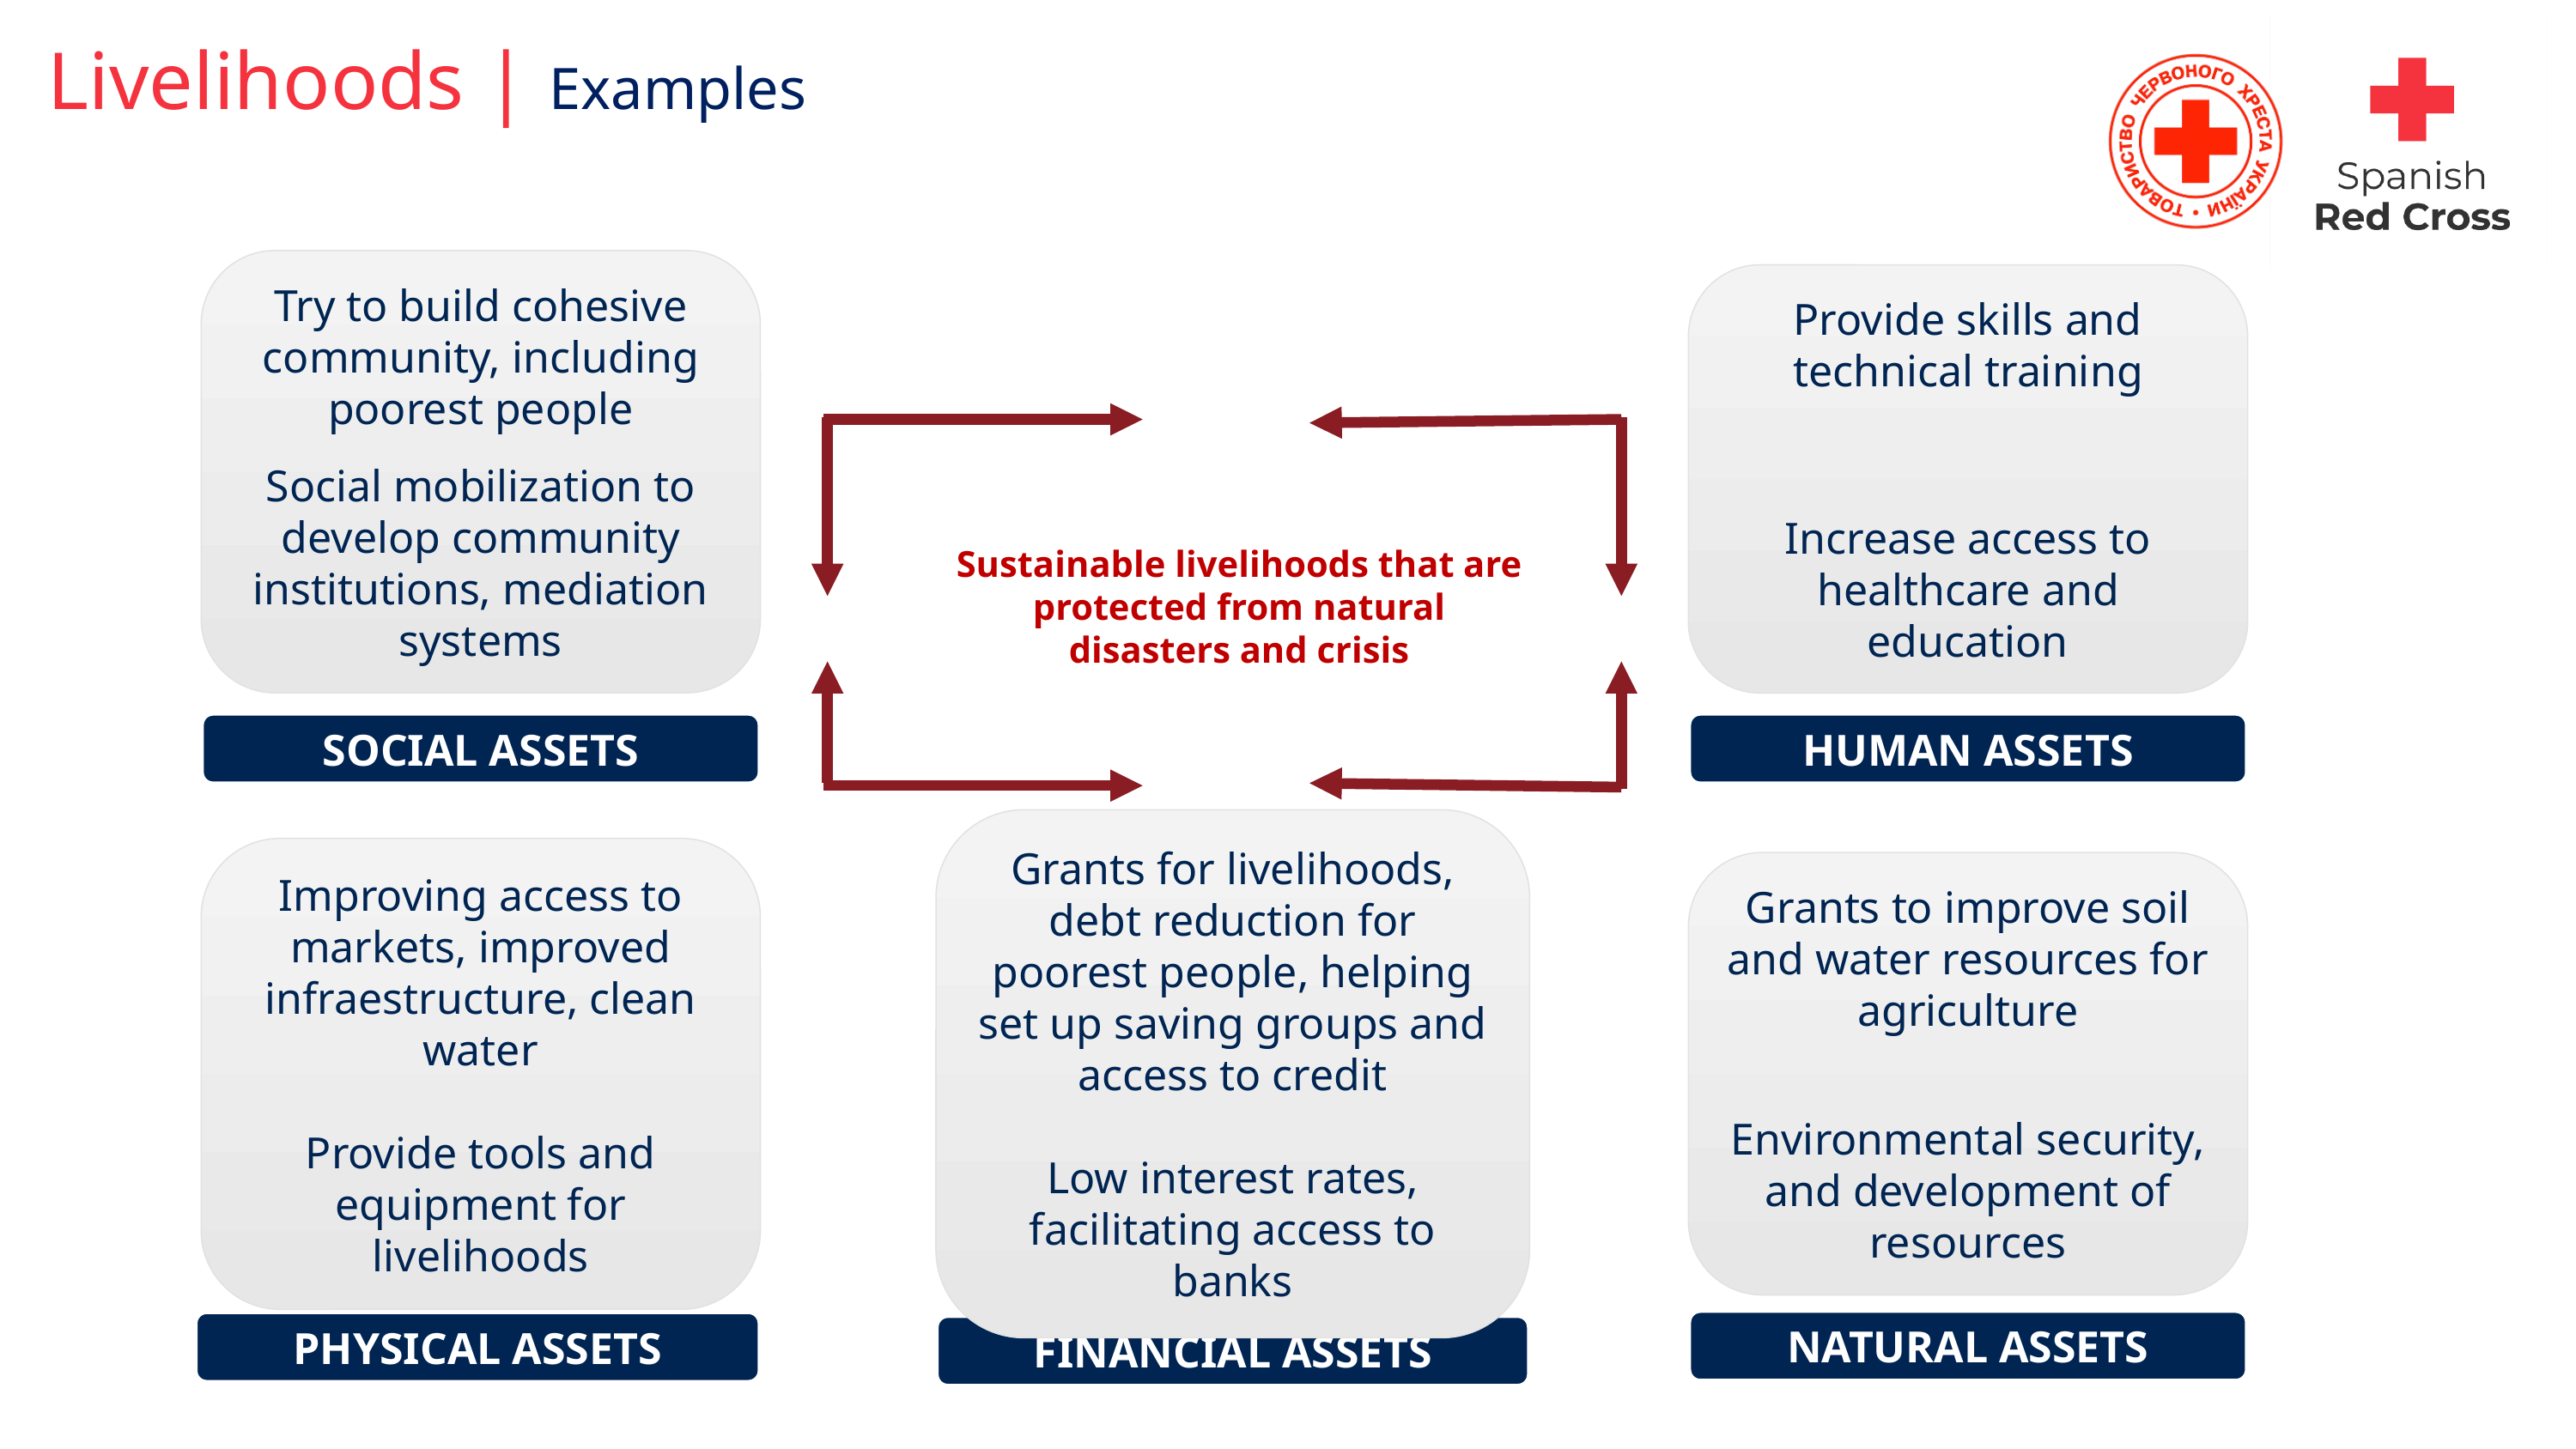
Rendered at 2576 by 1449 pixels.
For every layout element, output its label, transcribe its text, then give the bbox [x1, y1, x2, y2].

text_box Grants to improve soil and water resources for agriculture Environmental security, and development of resources [1687, 852, 2249, 1296]
text_box FINANCIAL ASSETS [933, 1313, 1533, 1390]
text_box Livelihoods | Examples [41, 24, 1893, 132]
text_box HUMAN ASSETS [1686, 710, 2251, 787]
text_box Grants for livelihoods, debt reduction for poorest people, helping set up saving groups and access to credit Low interest rates, facilitating access to banks [935, 809, 1531, 1339]
text_box Try to build cohesive community, including poorest people Social mobilization to develop community institutions, mediation systems [200, 250, 762, 694]
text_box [1309, 419, 1620, 423]
text_box NATURAL ASSETS [1686, 1307, 2251, 1385]
text_box Improving access to markets, improved infraestructure, clean water Provide tools and equipment for livelihoods [200, 837, 762, 1311]
text_box Sustainable livelihoods that are protected from natural disasters and crisis [942, 535, 1536, 677]
text_box PHYSICAL ASSETS [191, 1308, 763, 1385]
text_box SOCIAL ASSETS [198, 710, 763, 787]
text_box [1309, 783, 1622, 788]
picture [2100, 3, 2547, 281]
text_box Provide skills and technical training Increase access to healthcare and education [1687, 264, 2249, 694]
